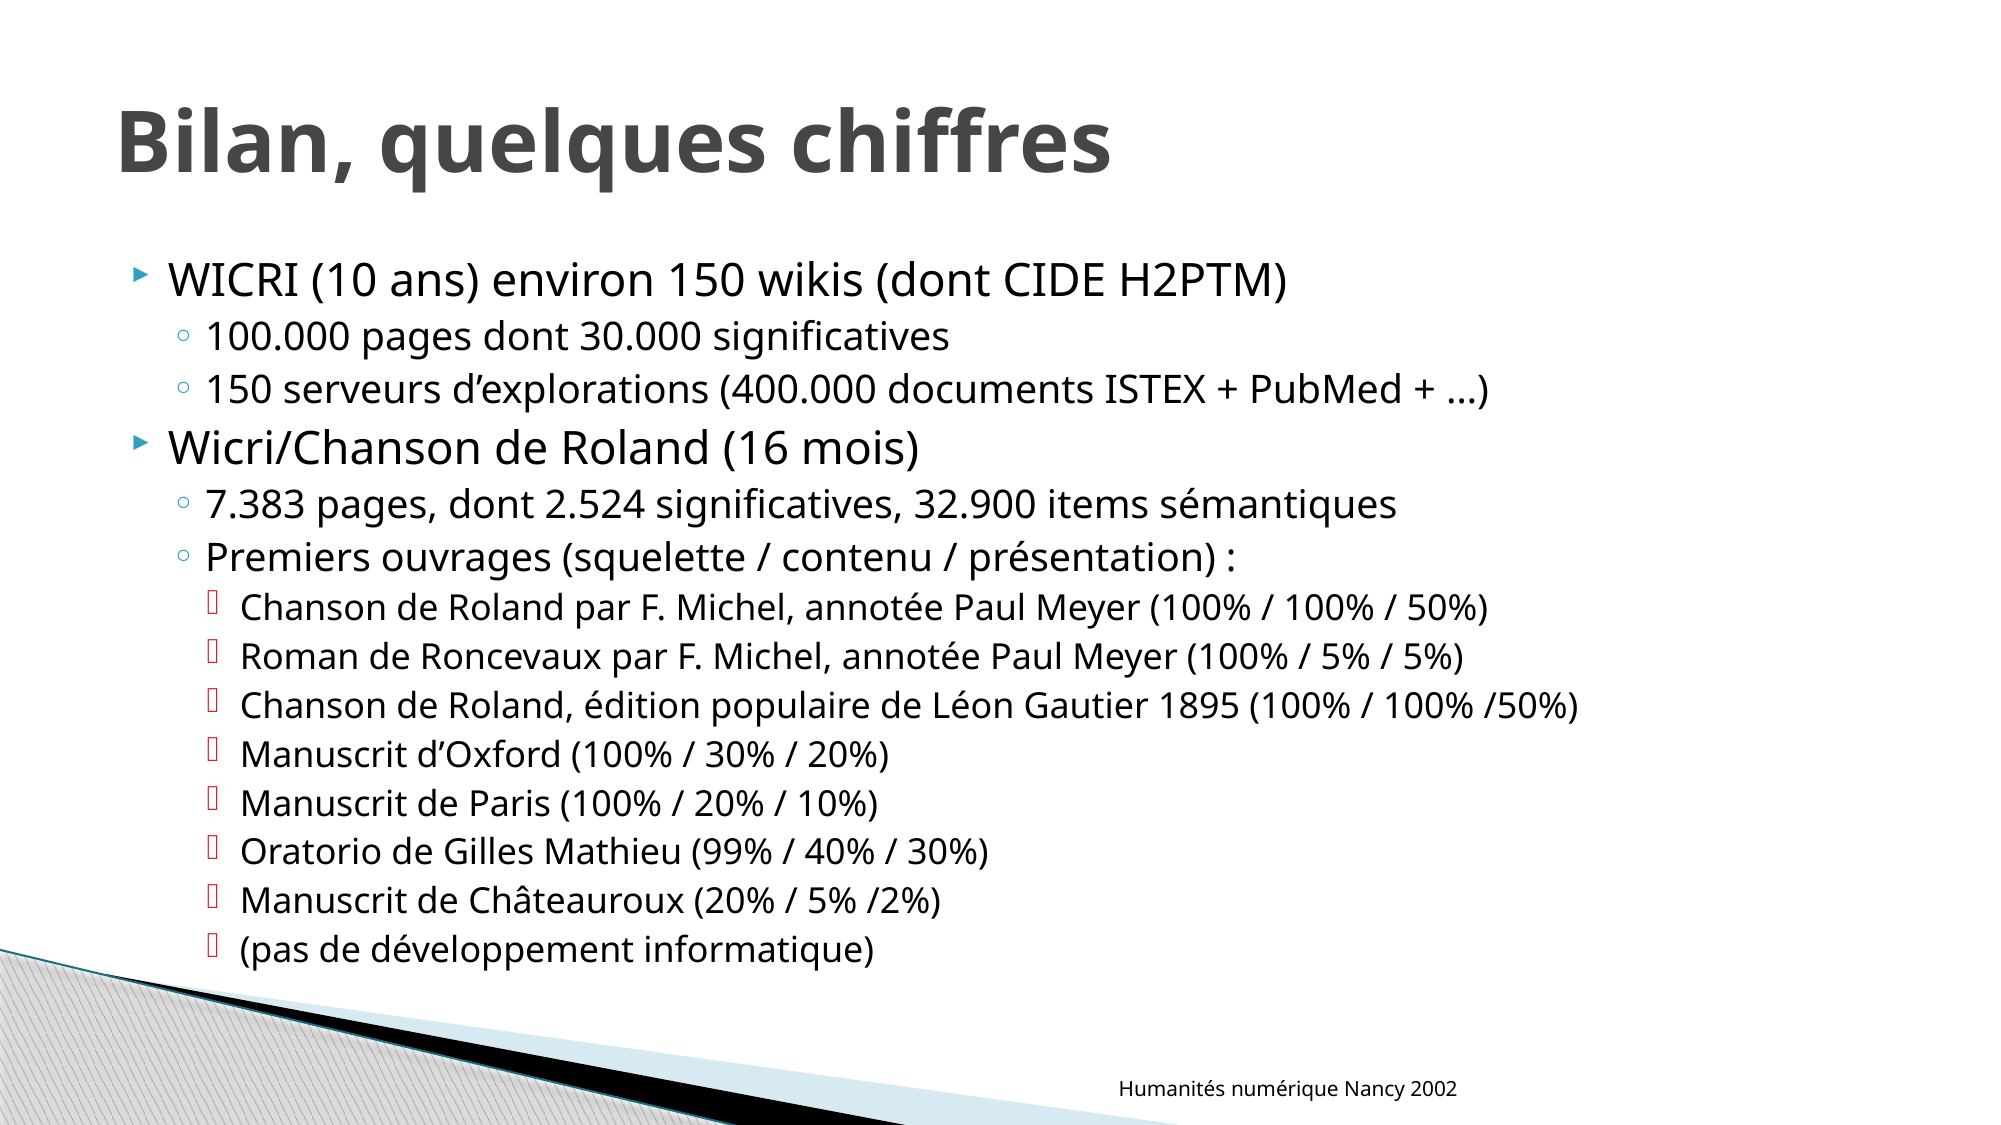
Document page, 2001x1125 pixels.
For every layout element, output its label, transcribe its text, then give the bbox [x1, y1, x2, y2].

title Bilan, quelques chiffres [99, 45, 1900, 233]
list WICRI (10 ans) environ 150 wikis (dont CIDE H2PTM) 100.000 pages dont 30.000 significatives 150 serveurs d’explorations (400.000 documents ISTEX + PubMed + …) Wicri/Chanson de Roland (16 mois) 7.383 pages, dont 2.524 significatives, 32.900 items sémantiques Premiers ouvrages (squelette / contenu / présentation) : Chanson de Roland par F. Michel, annotée Paul Meyer (100% / 100% / 50%) Roman de Roncevaux par F. Michel, annotée Paul Meyer (100% / 5% / 5%) Chanson de Roland, édition populaire de Léon Gautier 1895 (100% / 100% /50%) Manuscrit d’Oxford (100% / 30% / 20%) Manuscrit de Paris (100% / 20% / 10%) Oratorio de Gilles Mathieu (99% / 40% / 30%) Manuscrit de Châteauroux (20% / 5% /2%) (pas de développement informatique) [99, 242, 1900, 986]
footer Humanités numérique Nancy 2002 [957, 1051, 1473, 1112]
